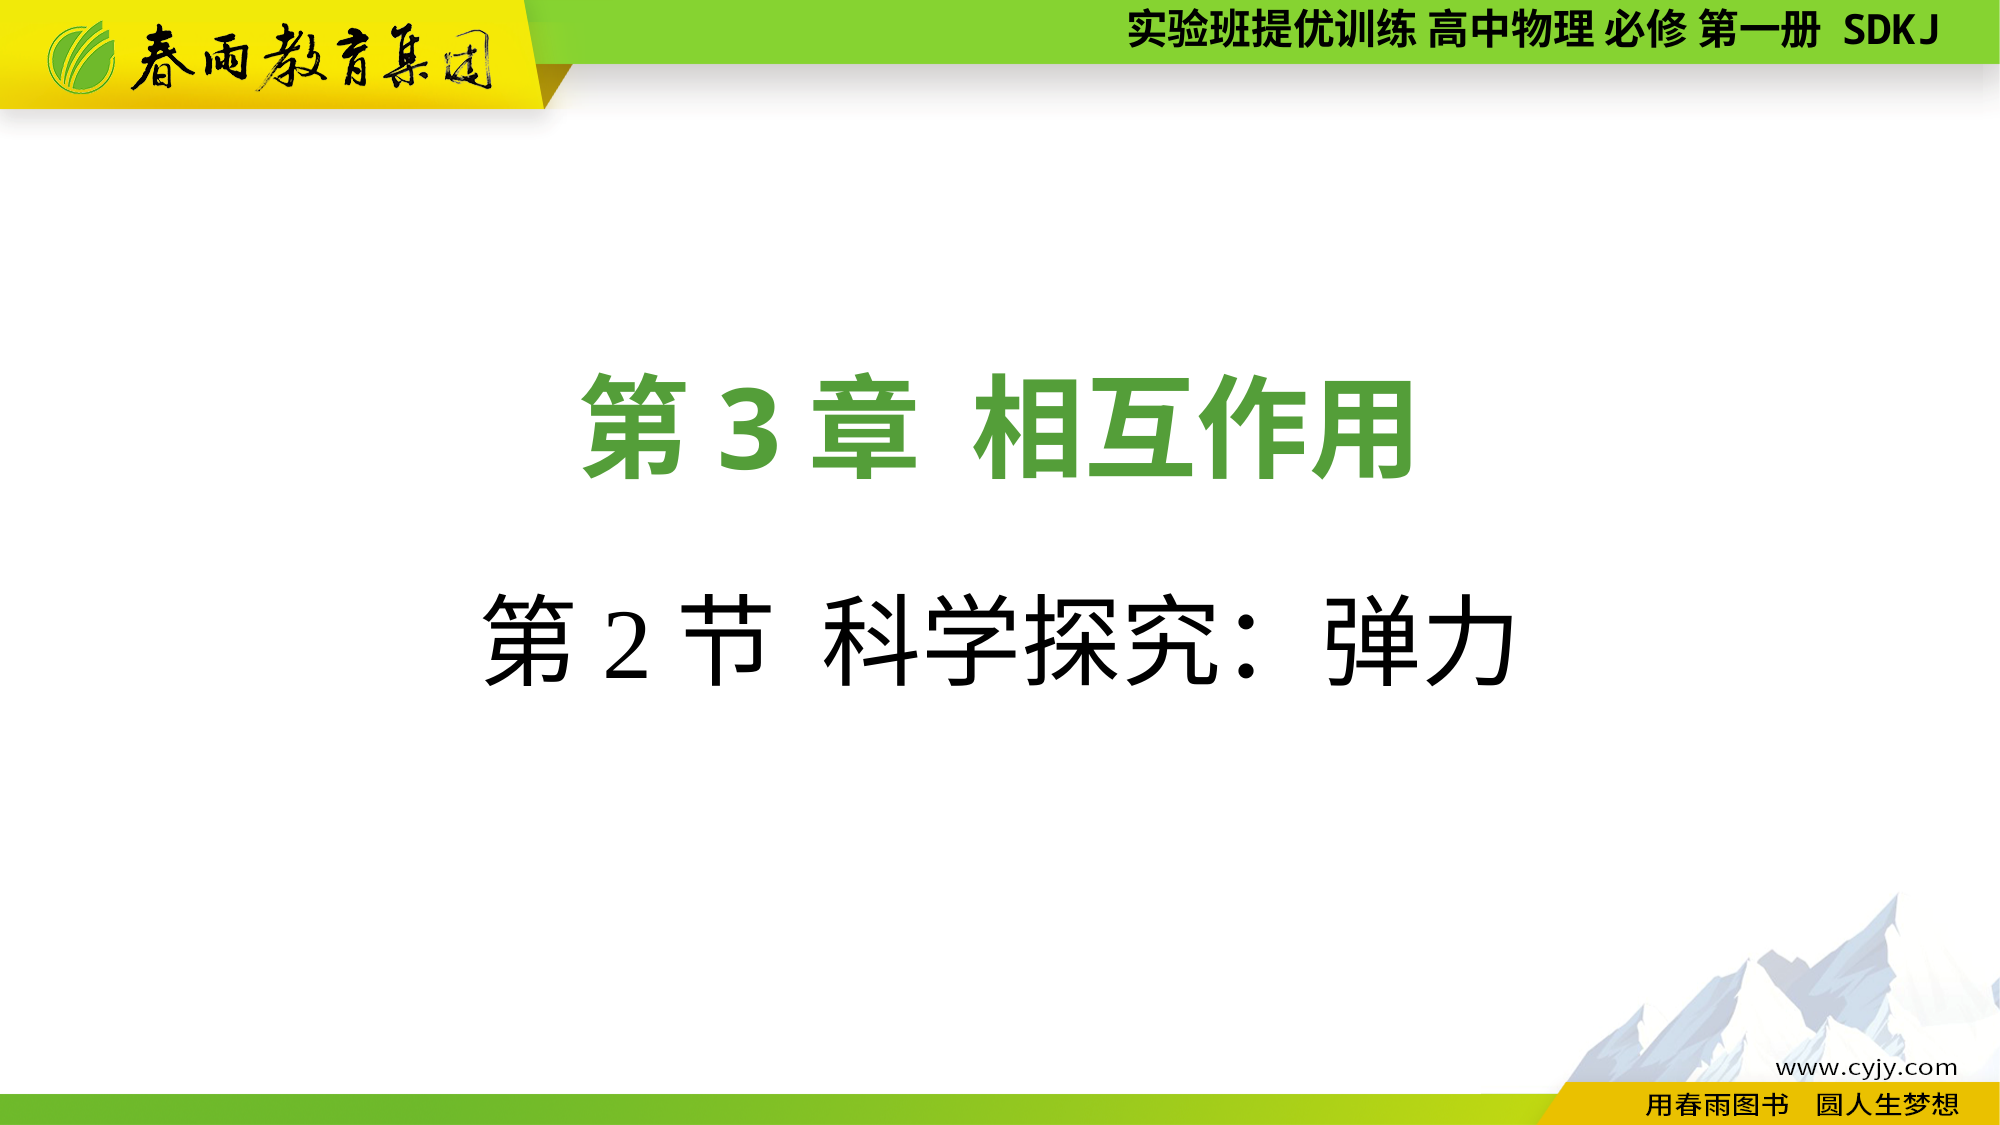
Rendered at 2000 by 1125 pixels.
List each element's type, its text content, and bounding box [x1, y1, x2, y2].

picture [0, 0, 2000, 1125]
text_box 第2节 科学探究：弹力 [54, 511, 1946, 706]
text_box 第3章 相互作用 [54, 282, 1946, 500]
